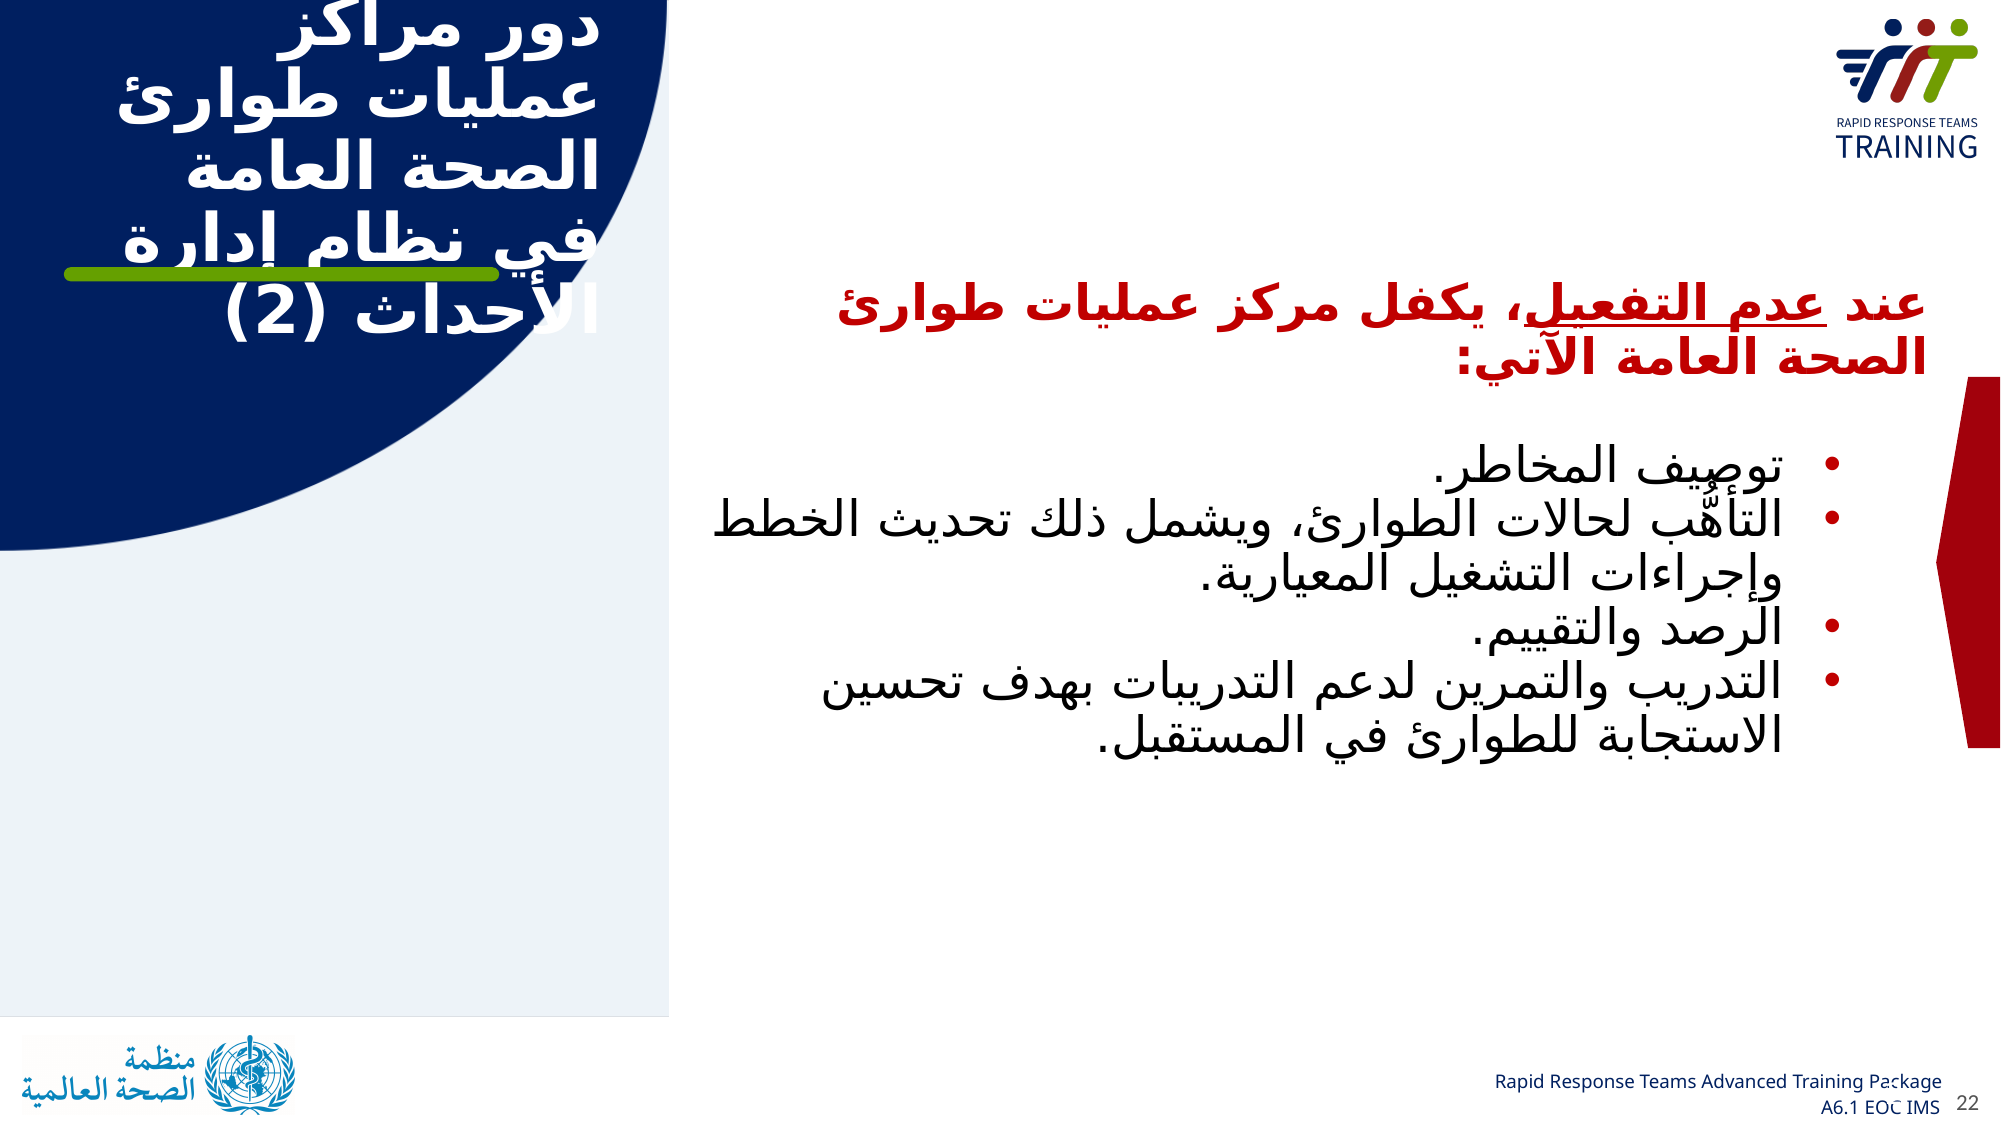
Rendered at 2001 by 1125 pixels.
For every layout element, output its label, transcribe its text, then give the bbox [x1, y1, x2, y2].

list عند عدم التفعيل، يكفل مركز عمليات طوارئ الصحة العامة الآتي: توصيف المخاطر. التأهُّب لحالات الطوارئ، ويشمل ذلك تحديث الخطط وإجراءات التشغيل المعيارية. الرصد والتقييم. التدريب والتمرين لدعم التدريبات بهدف تحسين الاستجابة للطوارئ في المستقبل. [700, 209, 1937, 1039]
picture [1835, 19, 1978, 167]
text_box [63, 267, 500, 282]
picture [0, 0, 669, 1018]
title دور مراكز عمليات طوارئ الصحة العامة في نظام إدارة الأحداث (2) [42, 8, 611, 327]
picture [252, 1050, 258, 1059]
slide_number 22 [1882, 1039, 1930, 1092]
picture [22, 1035, 295, 1115]
